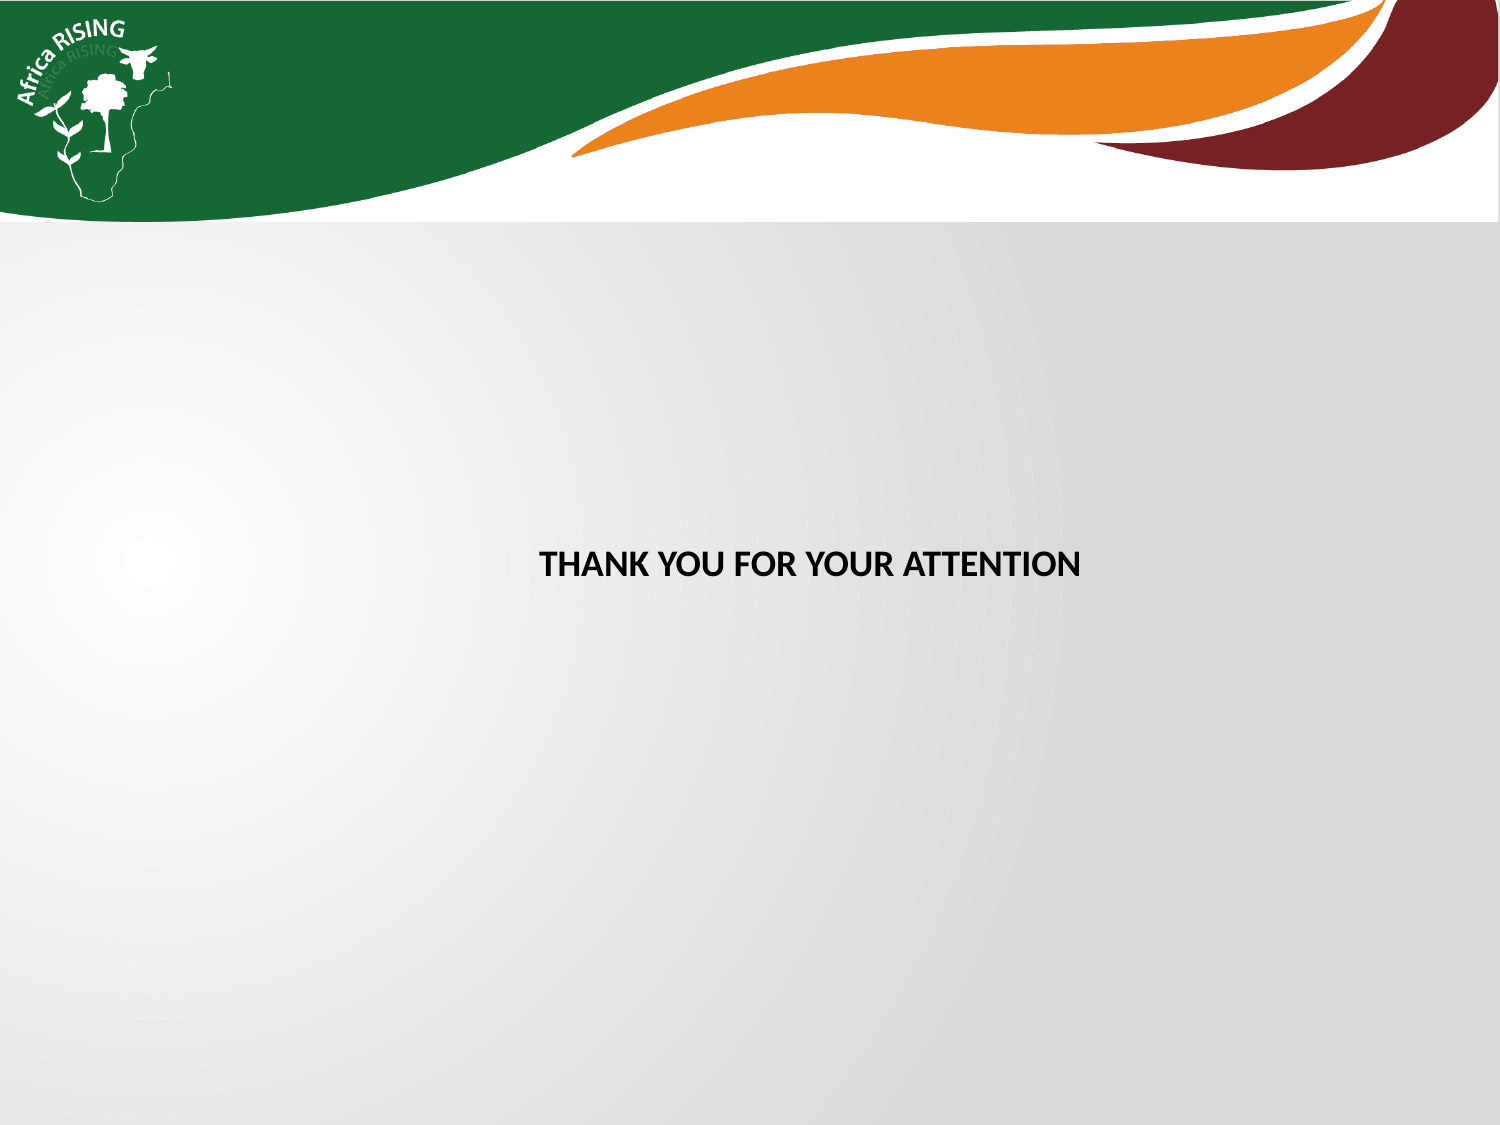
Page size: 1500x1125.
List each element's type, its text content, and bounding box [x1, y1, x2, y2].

picture [0, 0, 1499, 222]
text_box THANK YOU FOR YOUR ATTENTION [375, 486, 1247, 592]
